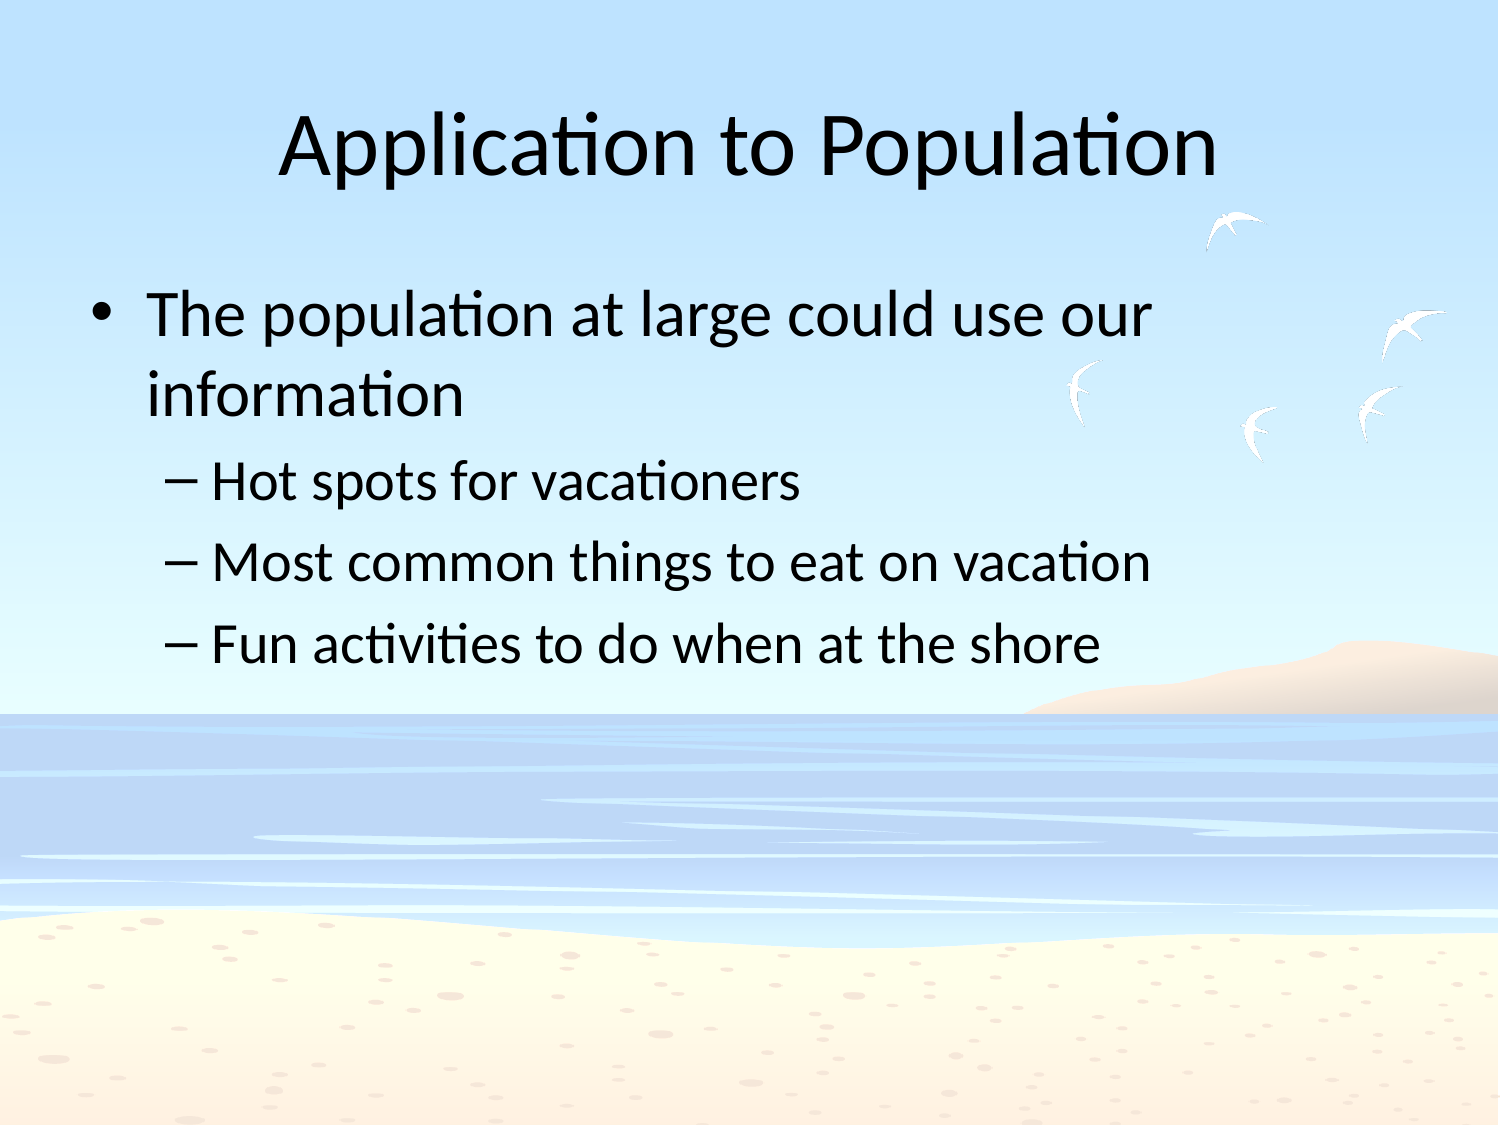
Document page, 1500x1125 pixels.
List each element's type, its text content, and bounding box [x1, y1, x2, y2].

picture [1066, 212, 1447, 463]
list The population at large could use our information Hot spots for vacationers Most common things to eat on vacation Fun activities to do when at the shore [75, 262, 1425, 1005]
title Application to Population [75, 45, 1425, 233]
